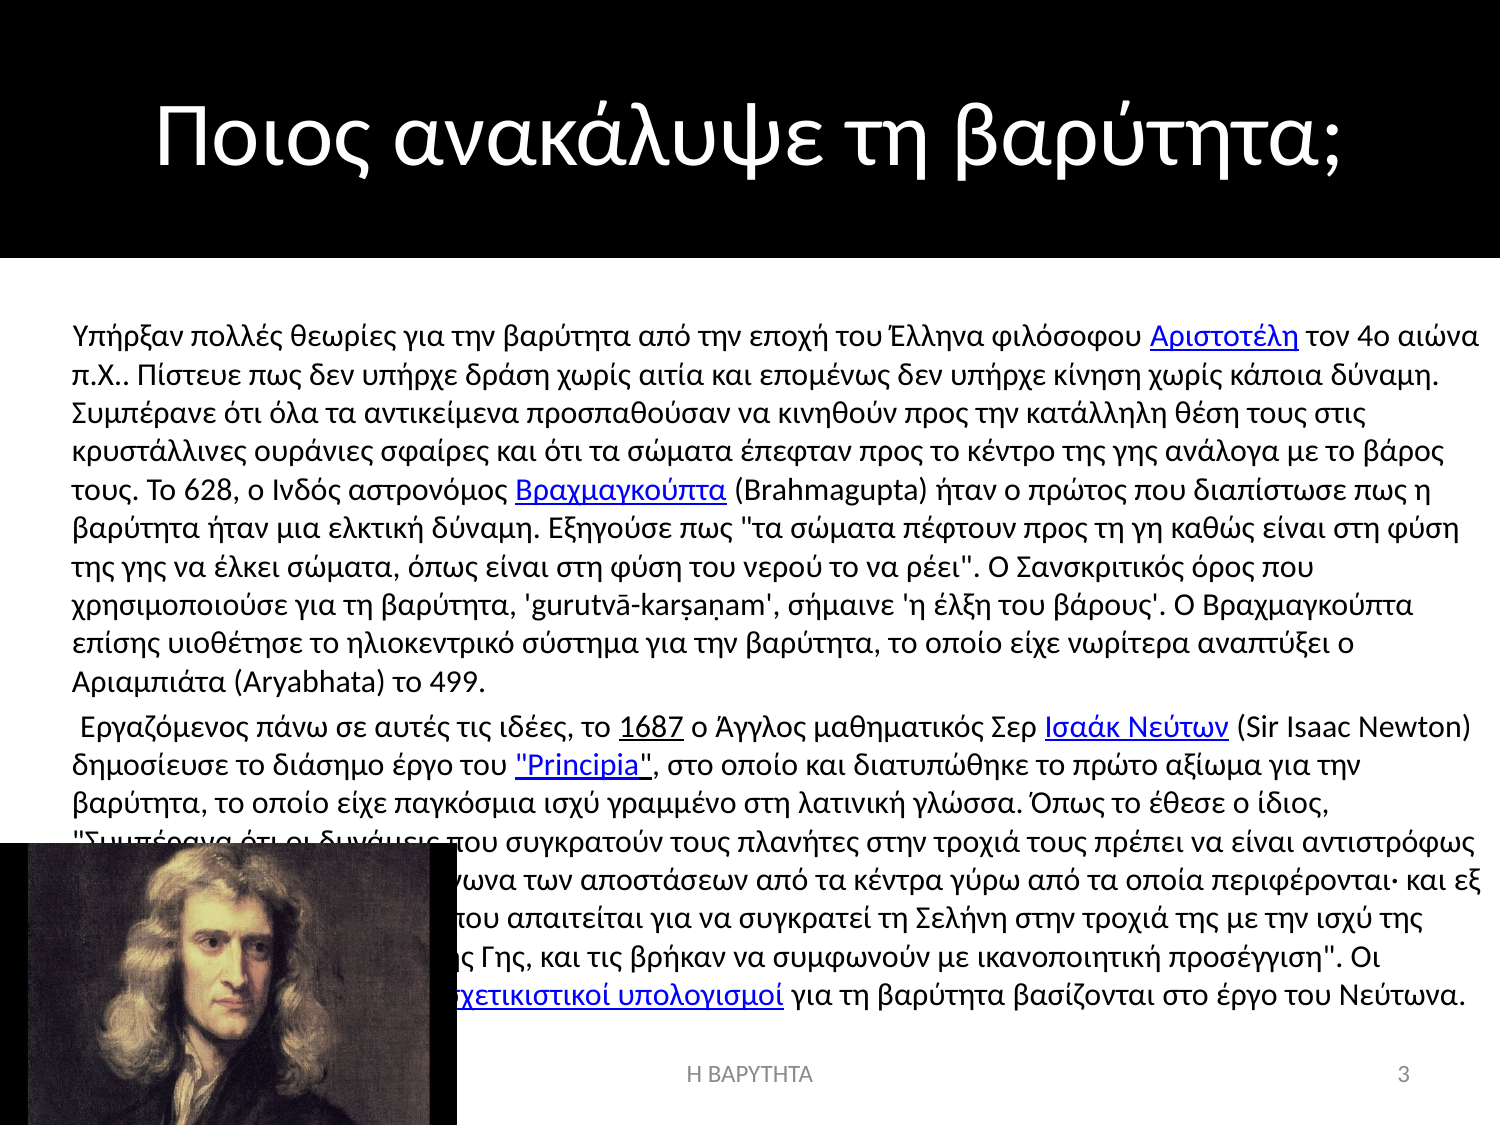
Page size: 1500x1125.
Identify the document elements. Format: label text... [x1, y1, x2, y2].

picture [0, 843, 458, 1125]
title Ποιος ανακάλυψε τη βαρύτητα; [0, 0, 1500, 258]
list Υπήρξαν πολλές θεωρίες για την βαρύτητα από την εποχή του Έλληνα φιλόσοφου Αριστοτέλη τον 4ο αιώνα π.Χ.. Πίστευε πως δεν υπήρχε δράση χωρίς αιτία και επομένως δεν υπήρχε κίνηση χωρίς κάποια δύναμη. Συμπέρανε ότι όλα τα αντικείμενα προσπαθούσαν να κινηθούν προς την κατάλληλη θέση τους στις κρυστάλλινες ουράνιες σφαίρες και ότι τα σώματα έπεφταν προς το κέντρο της γης ανάλογα με το βάρος τους. Το 628, ο Ινδός αστρονόμος Βραχμαγκούπτα (Brahmagupta) ήταν ο πρώτος που διαπίστωσε πως η βαρύτητα ήταν μια ελκτική δύναμη. Εξηγούσε πως "τα σώματα πέφτουν προς τη γη καθώς είναι στη φύση της γης να έλκει σώματα, όπως είναι στη φύση του νερού το να ρέει". Ο Σανσκριτικός όρος που χρησιμοποιούσε για τη βαρύτητα, 'gurutvā-karṣaṇam', σήμαινε 'η έλξη του βάρους'. Ο Βραχμαγκούπτα επίσης υιοθέτησε το ηλιοκεντρικό σύστημα για την βαρύτητα, το οποίο είχε νωρίτερα αναπτύξει ο Αριαμπιάτα (Aryabhata) το 499. Εργαζόμενος πάνω σε αυτές τις ιδέες, το 1687 ο Άγγλος μαθηματικός Σερ Ισαάκ Νεύτων (Sir Isaac Newton) δημοσίευσε το διάσημο έργο του "Principia", στο οποίο και διατυπώθηκε το πρώτο αξίωμα για την βαρύτητα, το οποίο είχε παγκόσμια ισχύ γραμμένο στη λατινική γλώσσα. Όπως το έθεσε ο ίδιος, "Συμπέρανα ότι οι δυνάμεις που συγκρατούν τους πλανήτες στην τροχιά τους πρέπει να είναι αντιστρόφως (ανάλογες) ως προς τα τετράγωνα των αποστάσεων από τα κέντρα γύρω από τα οποία περιφέρονται· και εξ αυτού συνέκρινα τη δύναμη που απαιτείται για να συγκρατεί τη Σελήνη στην τροχιά της με την ισχύ της βαρύτητας στην επιφάνεια της Γης, και τις βρήκαν να συμφωνούν με ικανοποιητική προσέγγιση". Οι περισσότεροι σύγχρονοι μη-σχετικιστικοί υπολογισμοί για τη βαρύτητα βασίζονται στο έργο του Νεύτωνα. [0, 262, 1500, 1043]
footer Η ΒΑΡΥΤΗΤΑ [512, 1042, 988, 1103]
slide_number 3 [1074, 1042, 1425, 1103]
